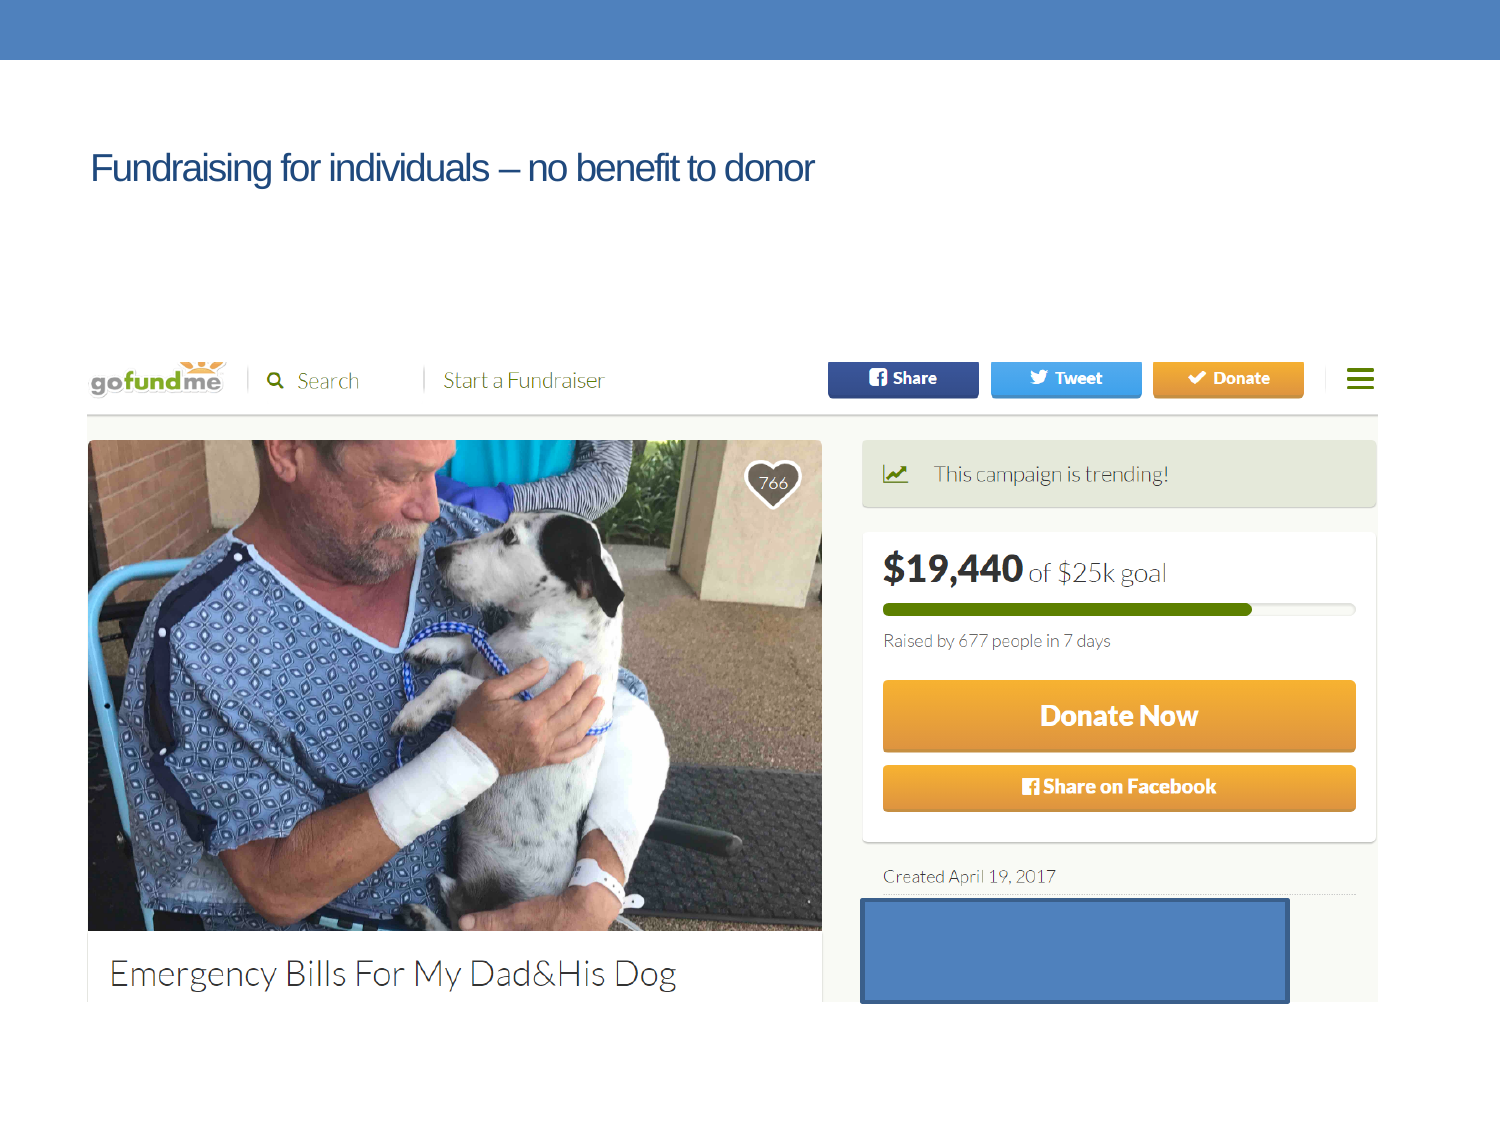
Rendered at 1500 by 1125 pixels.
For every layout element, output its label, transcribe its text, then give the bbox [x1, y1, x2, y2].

title Fundraising for individuals – no benefit to donor [75, 87, 1425, 250]
picture [87, 362, 1378, 1003]
